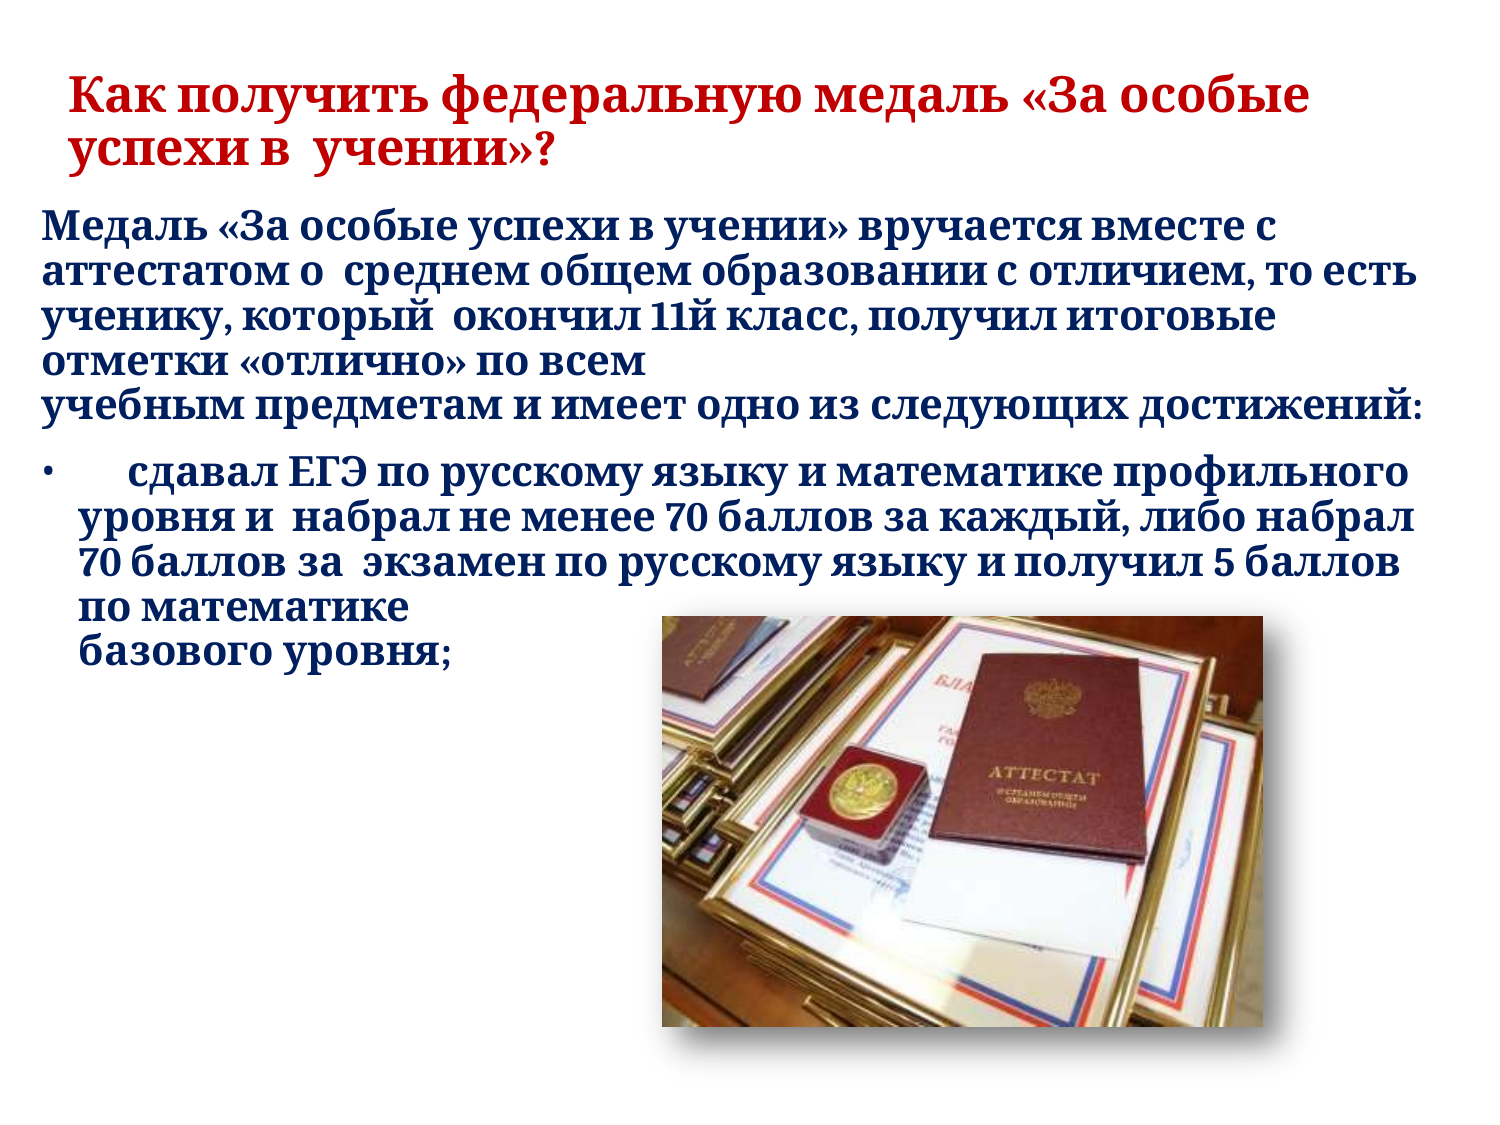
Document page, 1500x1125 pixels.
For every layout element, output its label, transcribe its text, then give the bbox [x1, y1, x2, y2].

text_box Медаль «За особые успехи в учении» вручается вместе с аттестатом о среднем общем образовании с отличием, то есть ученику, который окончил 11й класс, получил итоговые отметки «отлично» по всем учебным предметам и имеет одно из следующих достижений: сдавал ЕГЭ по русскому языку и математике профильного уровня и набрал не менее 70 баллов за каждый, либо набрал 70 баллов за экзамен по русскому языку и получил 5 баллов по математике базового уровня; [39, 196, 1445, 674]
title Как получить федеральную медаль «За особые успехи в учении»? [66, 60, 1420, 196]
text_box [638, 591, 1323, 1087]
